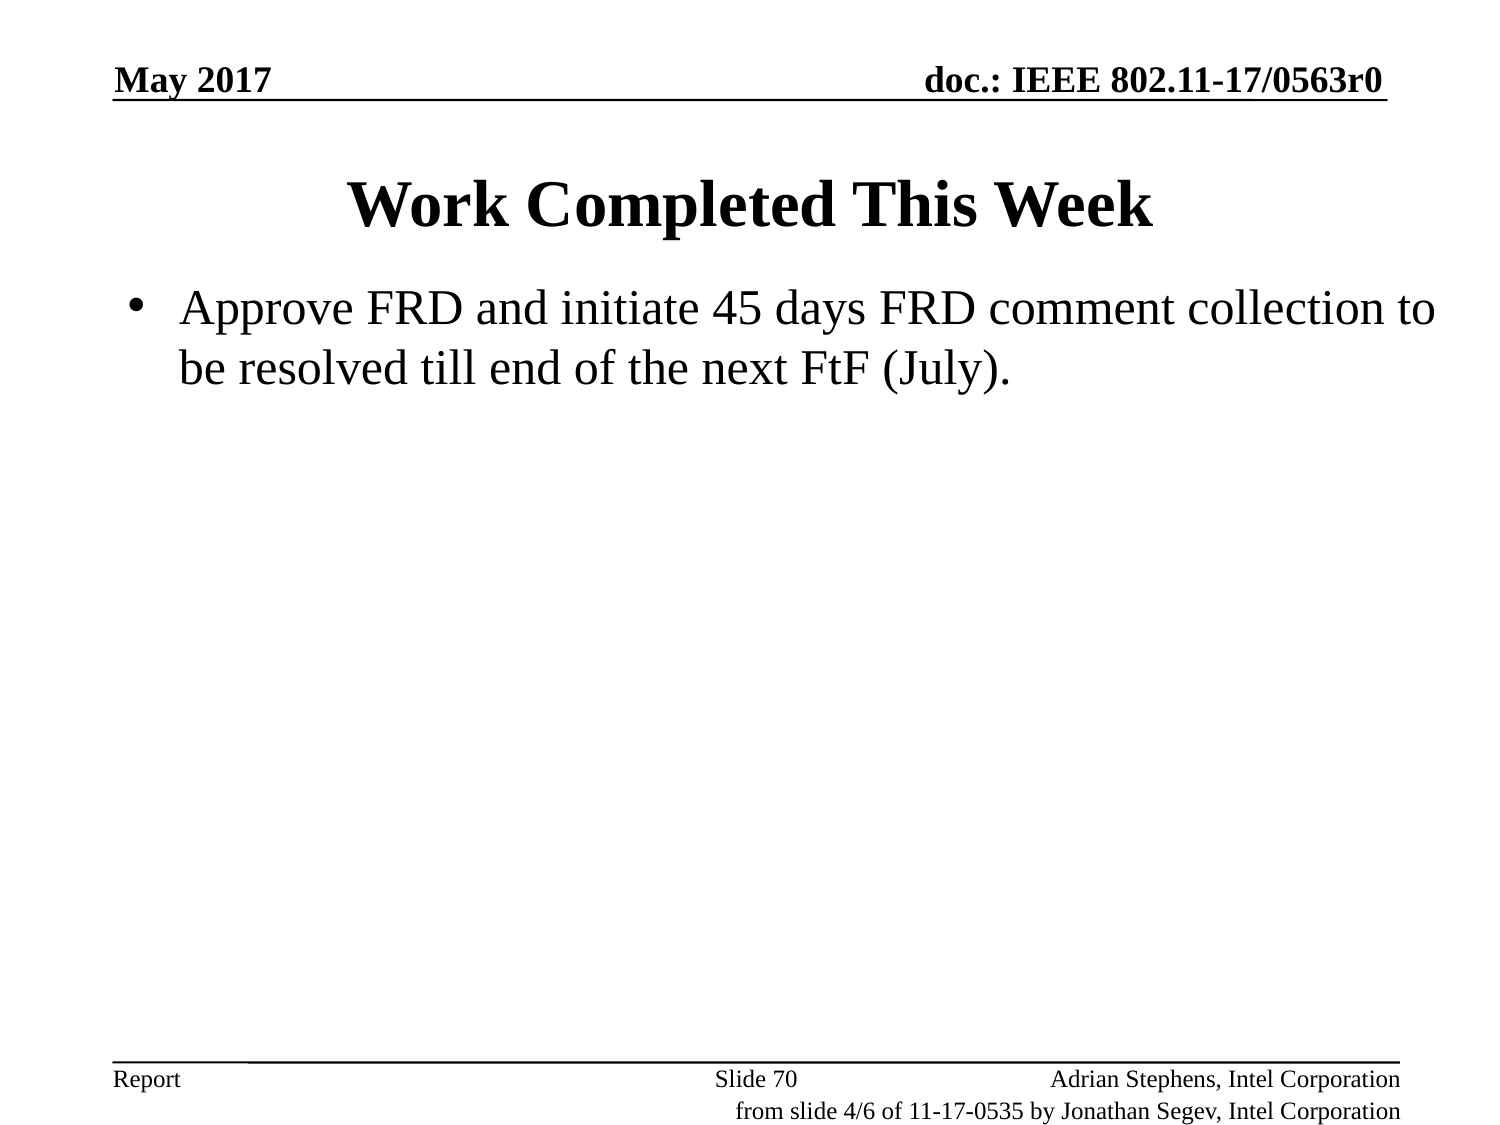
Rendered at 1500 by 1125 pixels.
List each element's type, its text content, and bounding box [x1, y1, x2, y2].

list Approve FRD and initiate 45 days FRD comment collection to be resolved till end of the next FtF (July). [112, 267, 1471, 1000]
slide_number Slide 70 [711, 1061, 801, 1087]
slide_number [114, 54, 374, 101]
title Work Completed This Week [112, 112, 1388, 267]
text_box from slide 4/6 of 11-17-0535 by Jonathan Segev, Intel Corporation [343, 1087, 1417, 1125]
footer Adrian Stephens, Intel Corporation [878, 1061, 1402, 1087]
